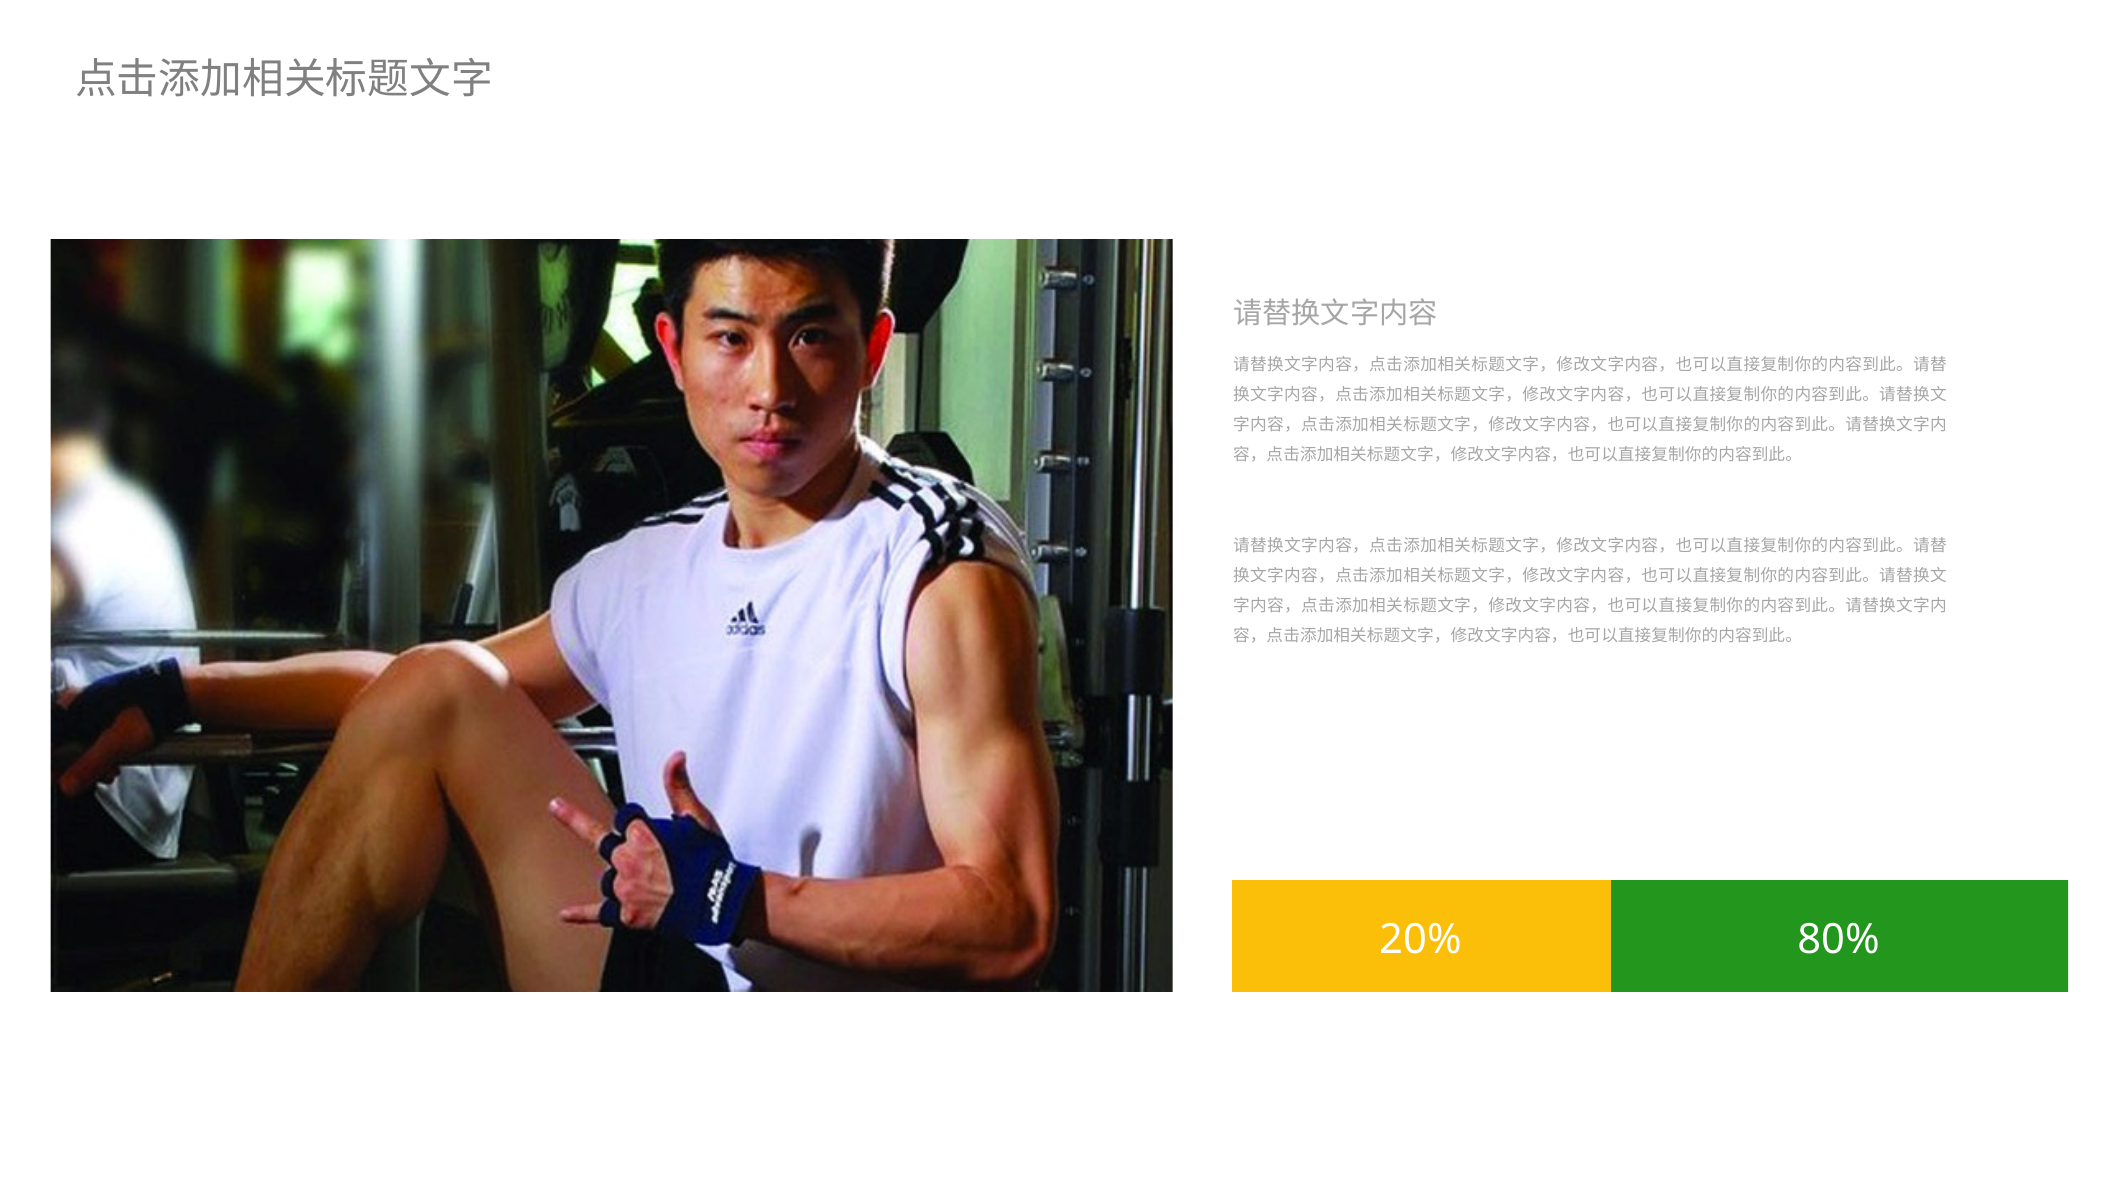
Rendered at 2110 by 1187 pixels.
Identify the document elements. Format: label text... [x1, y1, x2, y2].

text_box [50, 238, 1174, 993]
text_box 20% [1364, 904, 1519, 969]
text_box 请替换文字内容，点击添加相关标题文字，修改文字内容，也可以直接复制你的内容到此。请替换文字内容，点击添加相关标题文字，修改文字内容，也可以直接复制你的内容到此。请替换文字内容，点击添加相关标题文字，修改文字内容，也可以直接复制你的内容到此。请替换文字内容，点击添加相关标题文字，修改文字内容，也可以直接复制你的内容到此。 [1217, 517, 1964, 642]
text_box 点击添加相关标题文字 [59, 44, 563, 107]
text_box 请替换文字内容，点击添加相关标题文字，修改文字内容，也可以直接复制你的内容到此。请替换文字内容，点击添加相关标题文字，修改文字内容，也可以直接复制你的内容到此。请替换文字内容，点击添加相关标题文字，修改文字内容，也可以直接复制你的内容到此。请替换文字内容，点击添加相关标题文字，修改文字内容，也可以直接复制你的内容到此。 [1217, 336, 1964, 461]
text_box 80% [1782, 904, 1937, 969]
text_box [1610, 879, 2069, 993]
text_box 请替换文字内容 [1217, 286, 1519, 336]
text_box [1231, 879, 1610, 993]
